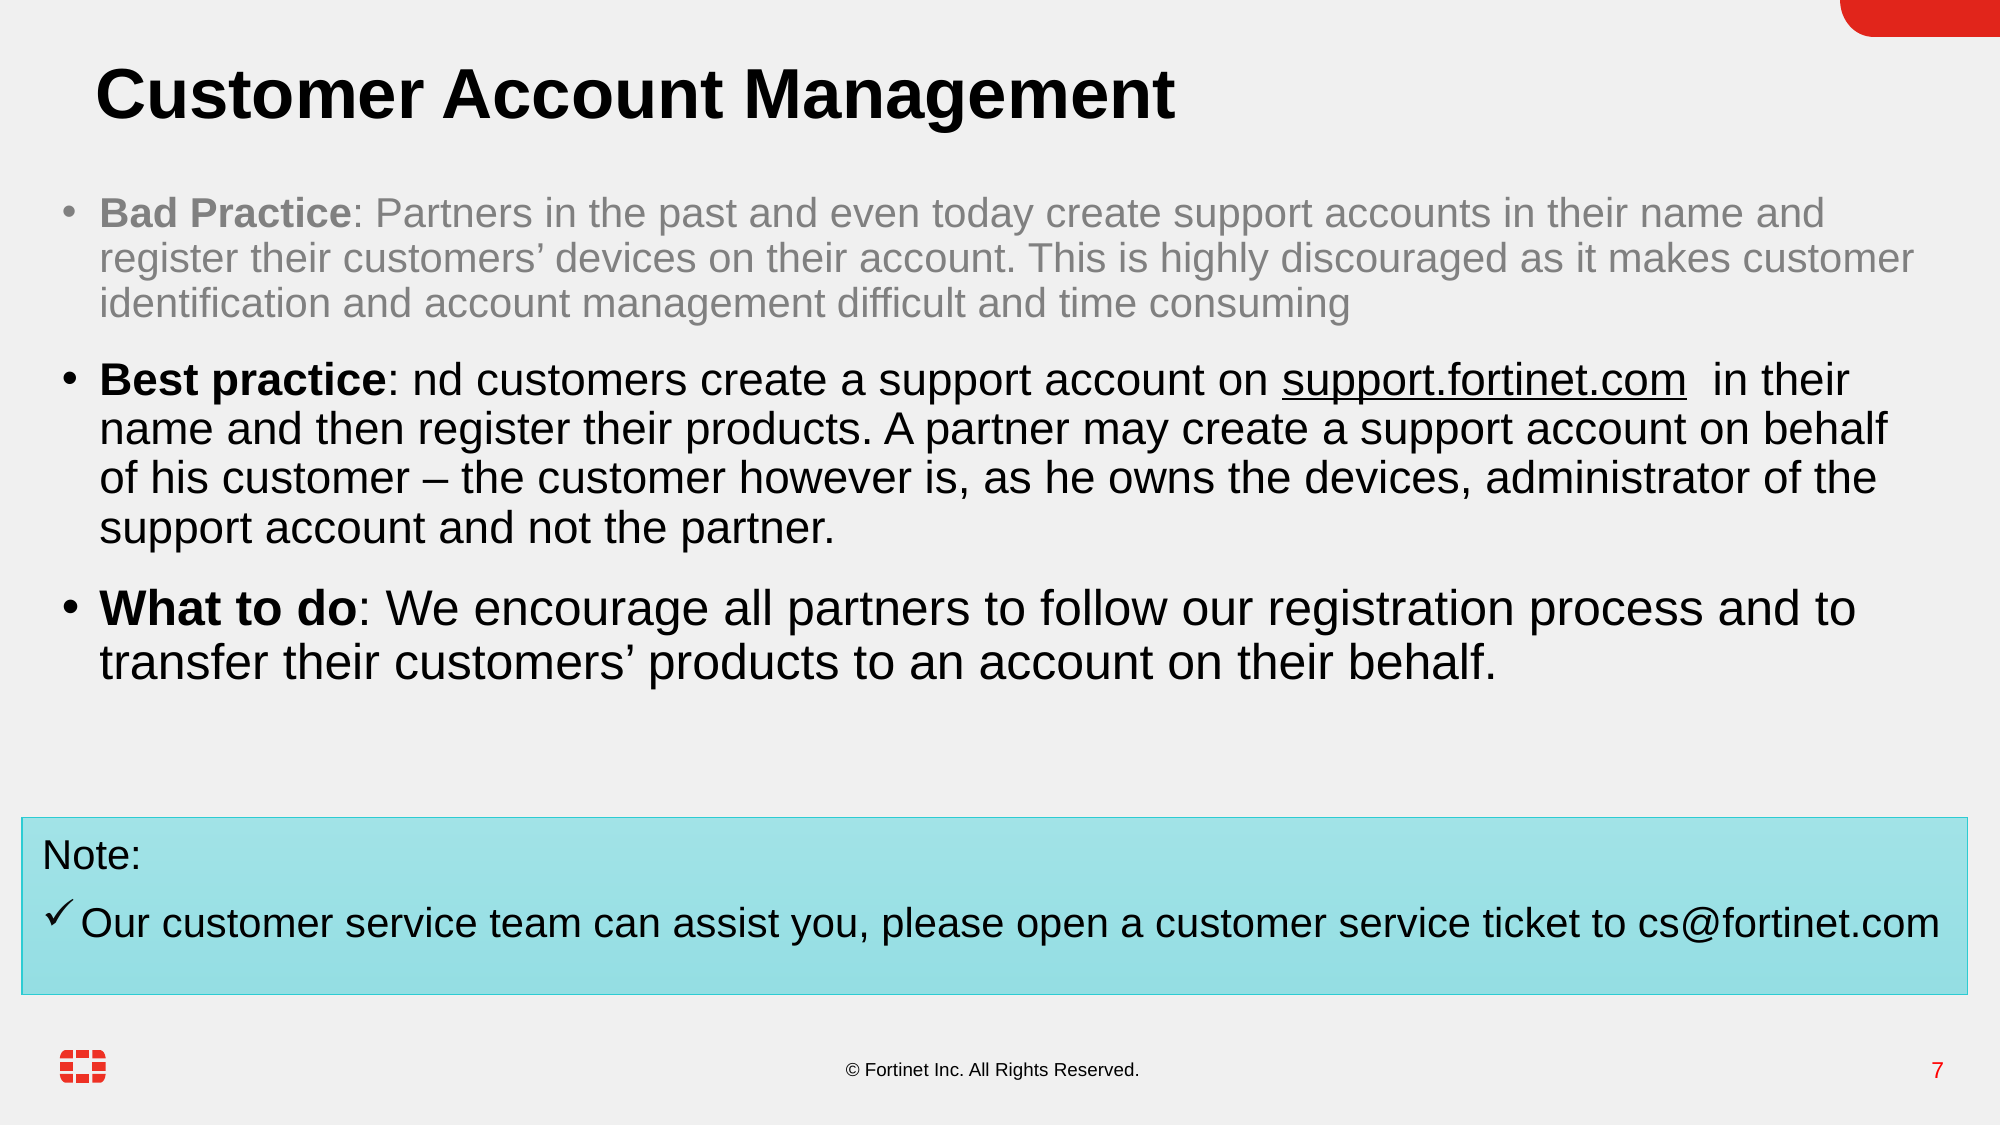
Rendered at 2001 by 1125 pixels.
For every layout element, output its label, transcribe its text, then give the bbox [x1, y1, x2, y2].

title Customer Account Management [80, 39, 1858, 153]
list Bad Practice: Partners in the past and even today create support accounts in their name and register their customers’ devices on their account. This is highly discouraged as it makes customer identification and account management difficult and time consuming Best practice: nd customers create a support account on support.fortinet.com in their name and then register their products. A partner may create a support account on behalf of his customer – the customer however is, as he owns the devices, administrator of the support account and not the partner. What to do: We encourage all partners to follow our registration process and to transfer their customers’ products to an account on their behalf. [47, 183, 1951, 766]
text_box Note: Our customer service team can assist you, please open a customer service ticket to cs@fortinet.com [21, 817, 1968, 995]
